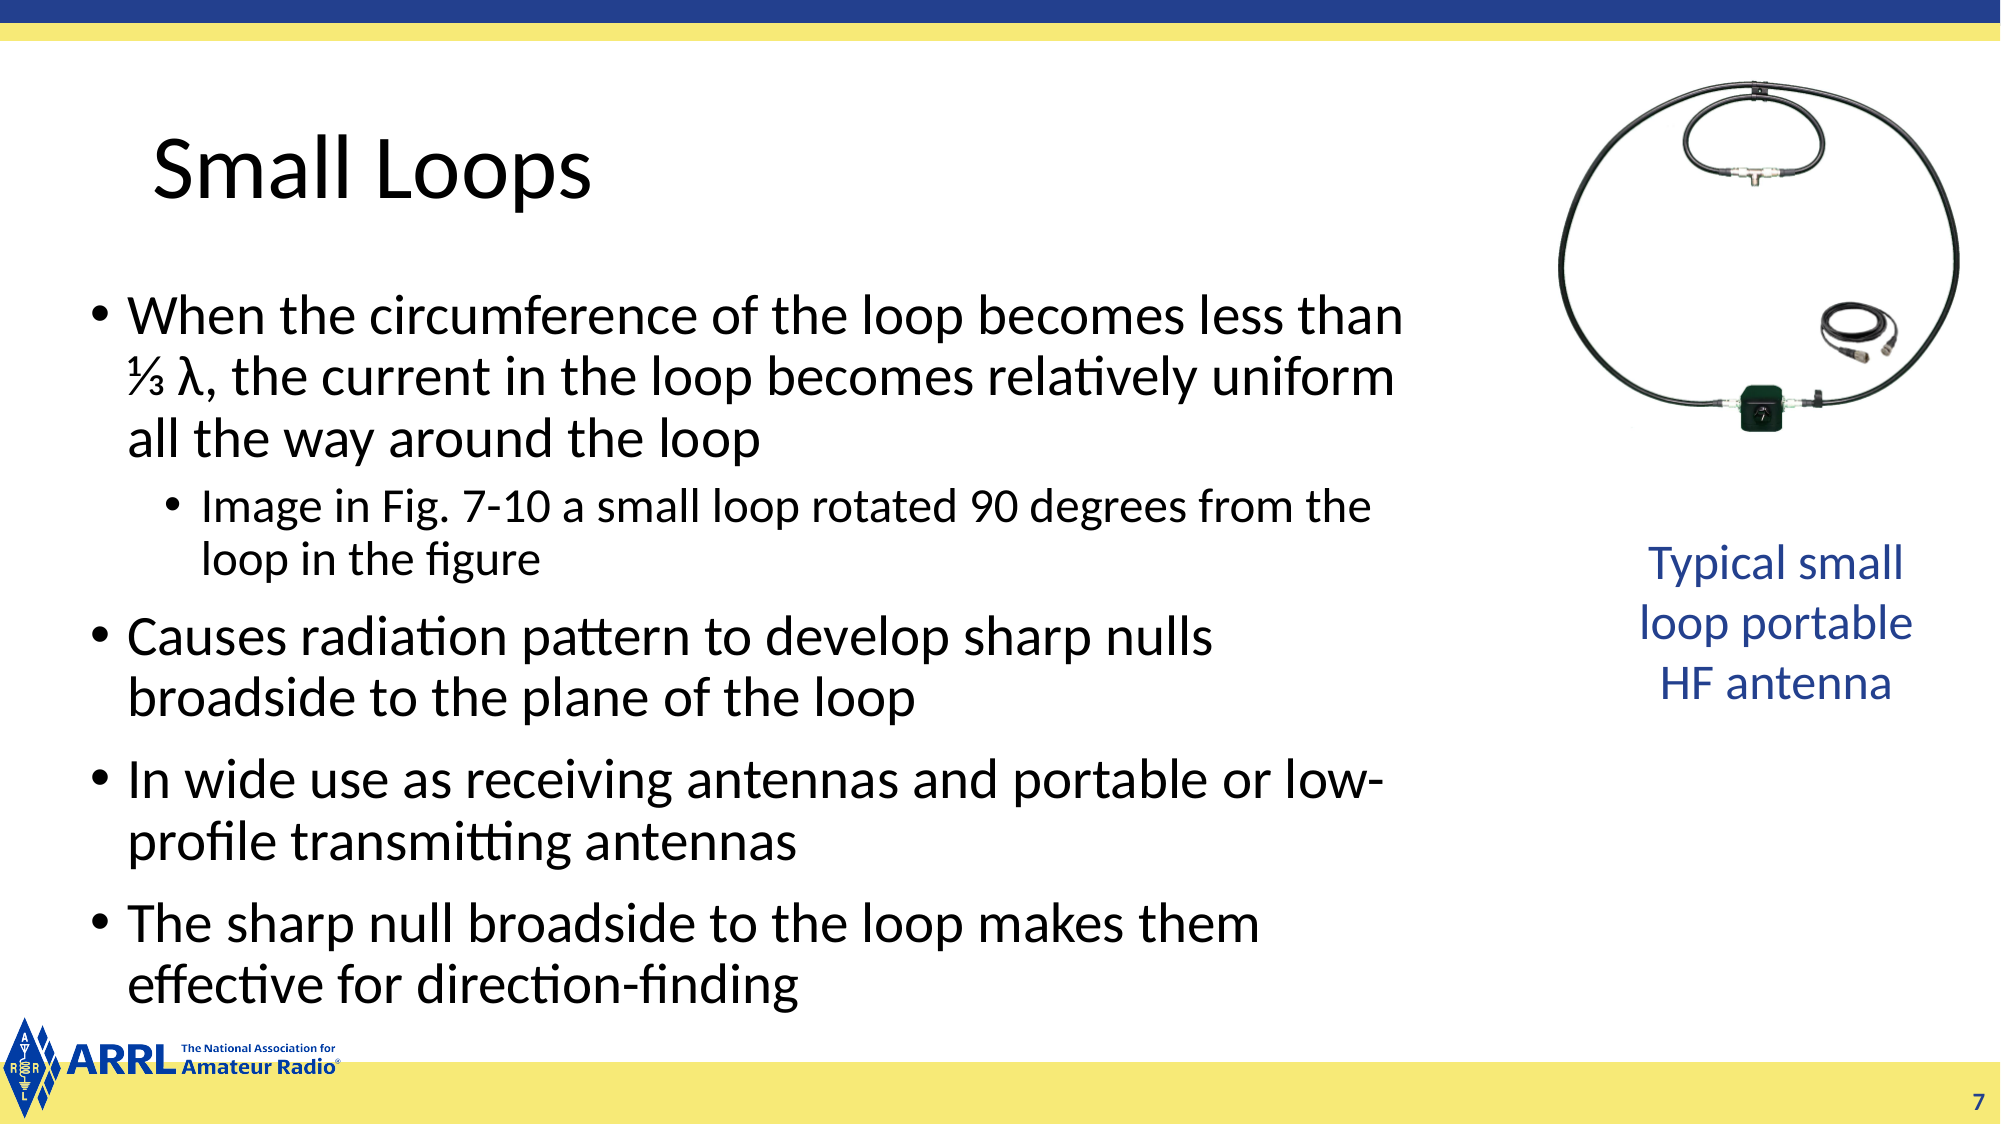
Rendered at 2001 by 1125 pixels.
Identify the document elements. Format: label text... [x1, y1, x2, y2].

picture [1520, 59, 2000, 452]
picture [1, 1015, 342, 1121]
text_box Typical small loop portable HF antenna [1606, 521, 1947, 717]
list When the circumference of the loop becomes less than 1⁄3 λ, the current in the loop becomes relatively uniform all the way around the loop Image in Fig. 7-10 a small loop rotated 90 degrees from the loop in the figure Causes radiation pattern to develop sharp nulls broadside to the plane of the loop In wide use as receiving antennas and portable or low-profile transmitting antennas The sharp null broadside to the loop makes them effective for direction-finding [75, 277, 1469, 1031]
title Small Loops [137, 59, 1520, 278]
